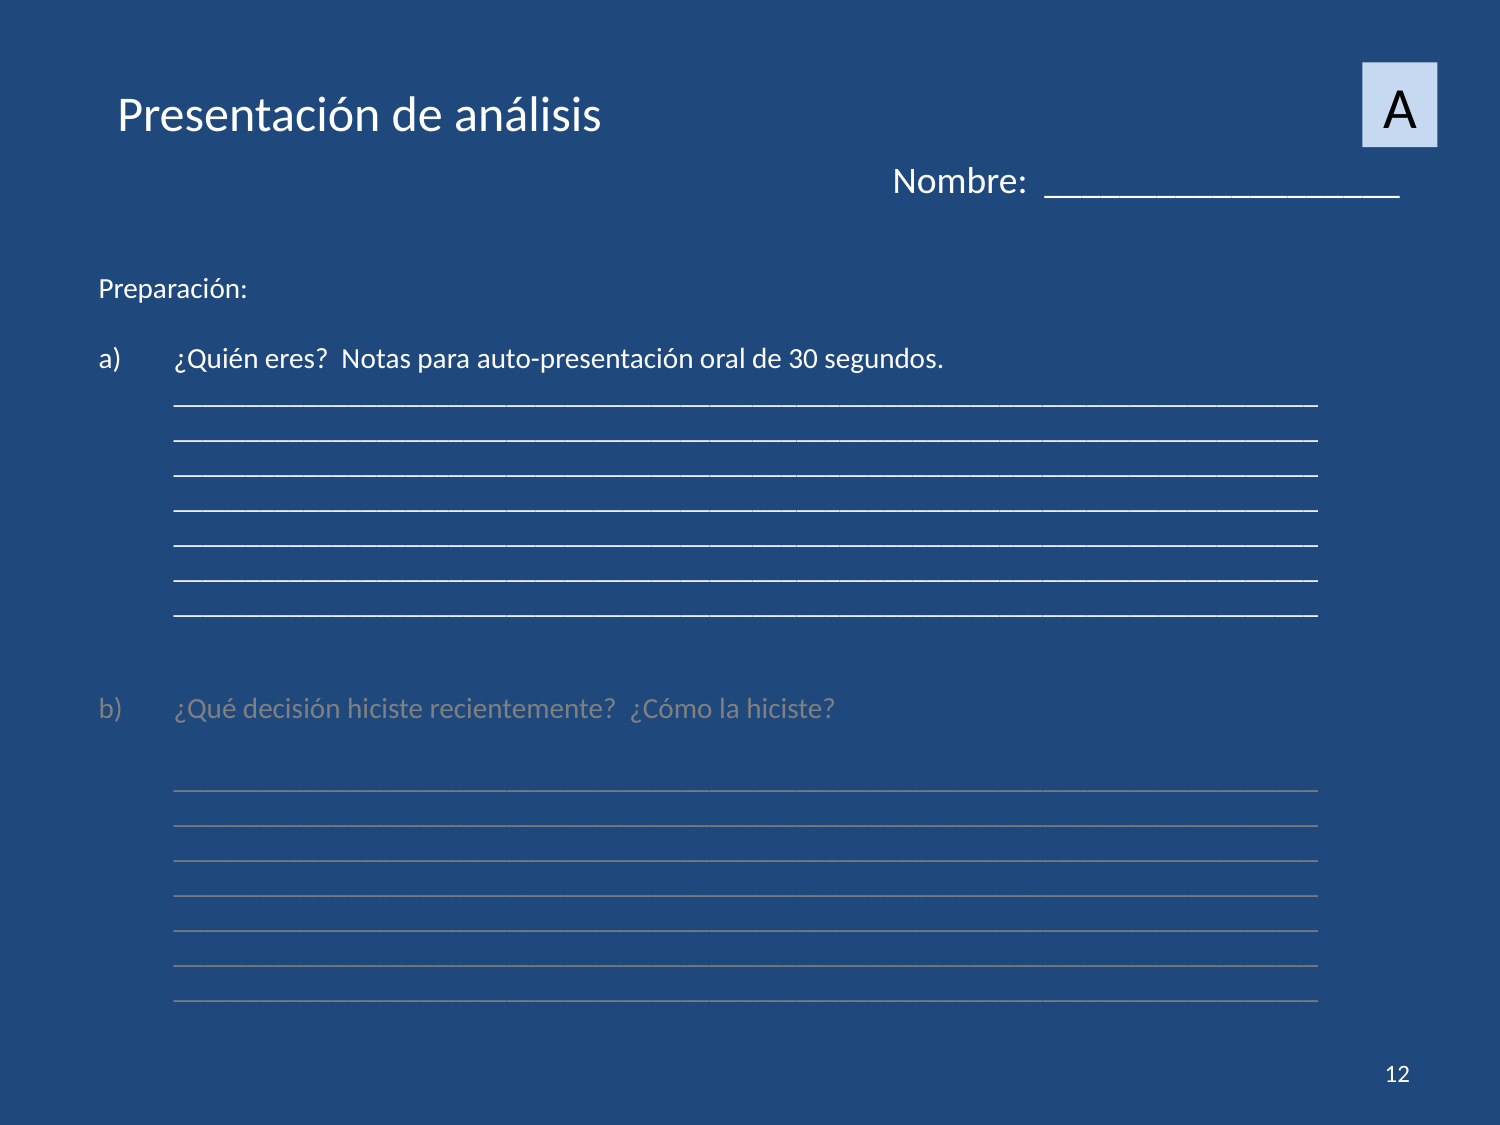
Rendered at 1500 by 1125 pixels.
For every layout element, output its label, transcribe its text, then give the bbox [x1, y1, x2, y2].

text_box Presentación de análisis [102, 74, 617, 149]
text_box Nombre: ___________________ [877, 148, 1416, 209]
text_box A [1362, 62, 1438, 148]
text_box Preparación: ¿Quién eres? Notas para auto-presentación oral de 30 segundos. _______________________________________________________________________________ _______________________________________________________________________________ _______________________________________________________________________________ _______________________________________________________________________________ _______________________________________________________________________________ _______________________________________________________________________________ _______________________________________________________________________________ ¿Qué decisión hiciste recientemente? ¿Cómo la hiciste? _______________________________________________________________________________ _______________________________________________________________________________ _______________________________________________________________________________ _______________________________________________________________________________ _______________________________________________________________________________ _______________________________________________________________________________ _______________________________________________________________________________ [83, 262, 1350, 1082]
slide_number 12 [1074, 1042, 1425, 1103]
